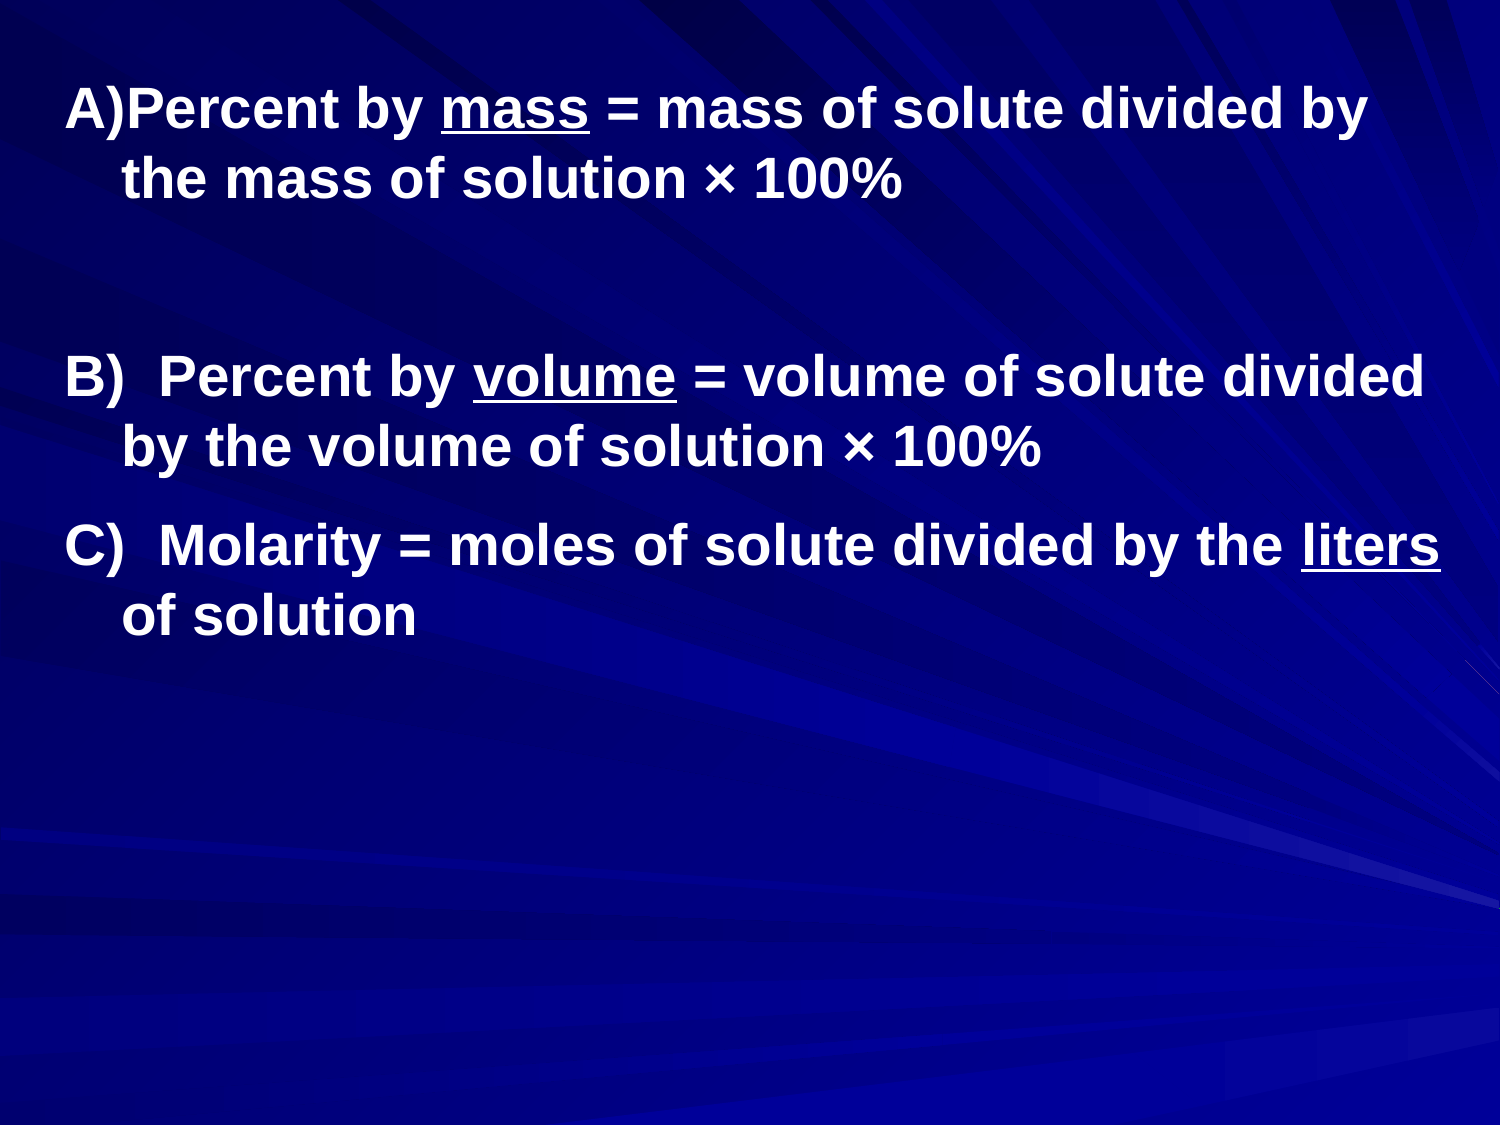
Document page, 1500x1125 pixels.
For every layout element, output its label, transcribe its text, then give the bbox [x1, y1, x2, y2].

text_box Percent by mass = mass of solute divided by the mass of solution × 100% Percent by volume = volume of solute divided by the volume of solution × 100% C) Molarity = moles of solute divided by the liters of solution [49, 62, 1463, 754]
